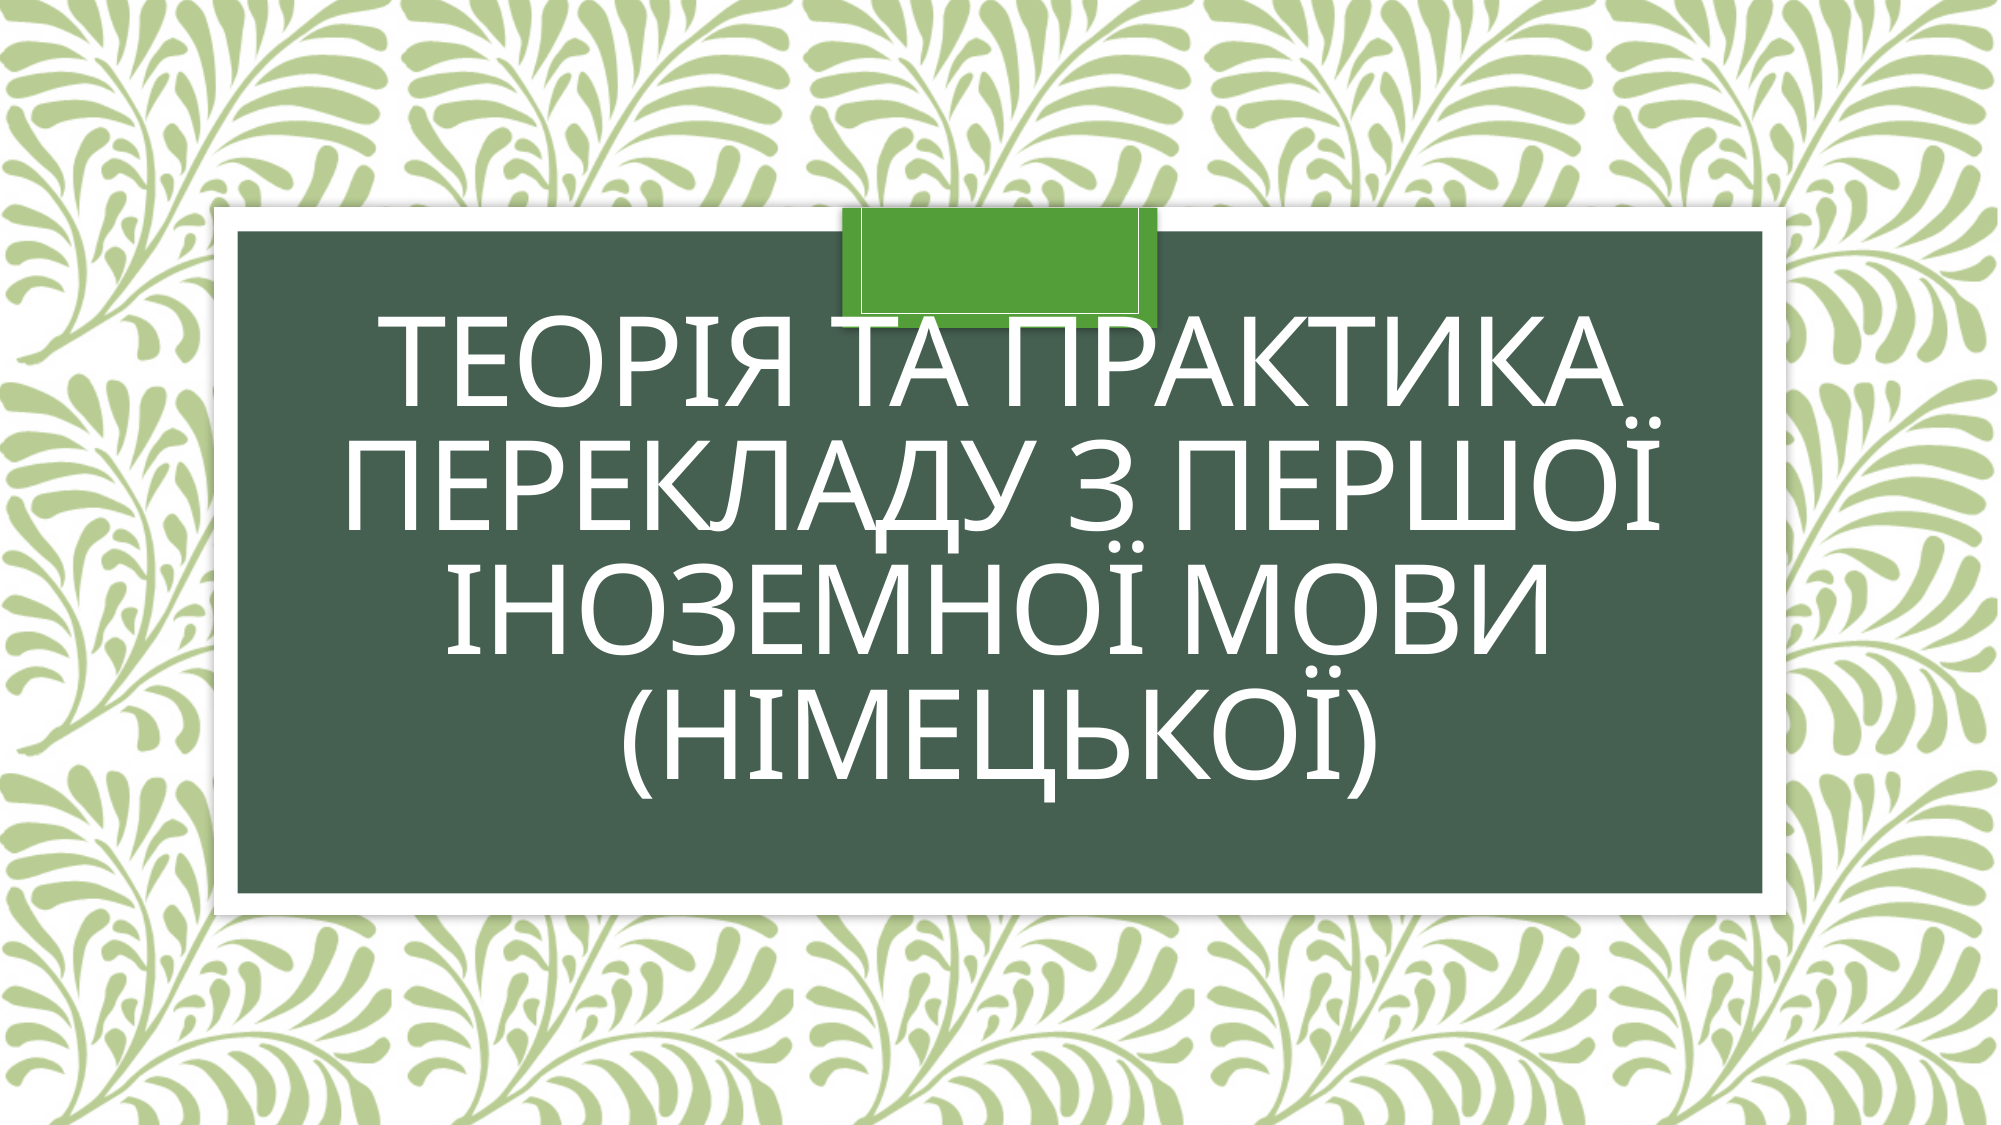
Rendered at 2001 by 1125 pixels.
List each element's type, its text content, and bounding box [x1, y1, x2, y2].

title ТЕОРІЯ ТА ПРАКТИКА ПЕРЕКЛАДУ З ПЕРШОЇ ІНОЗЕМНОЇ МОВИ (НІМЕЦЬКОЇ) [256, 343, 1744, 769]
